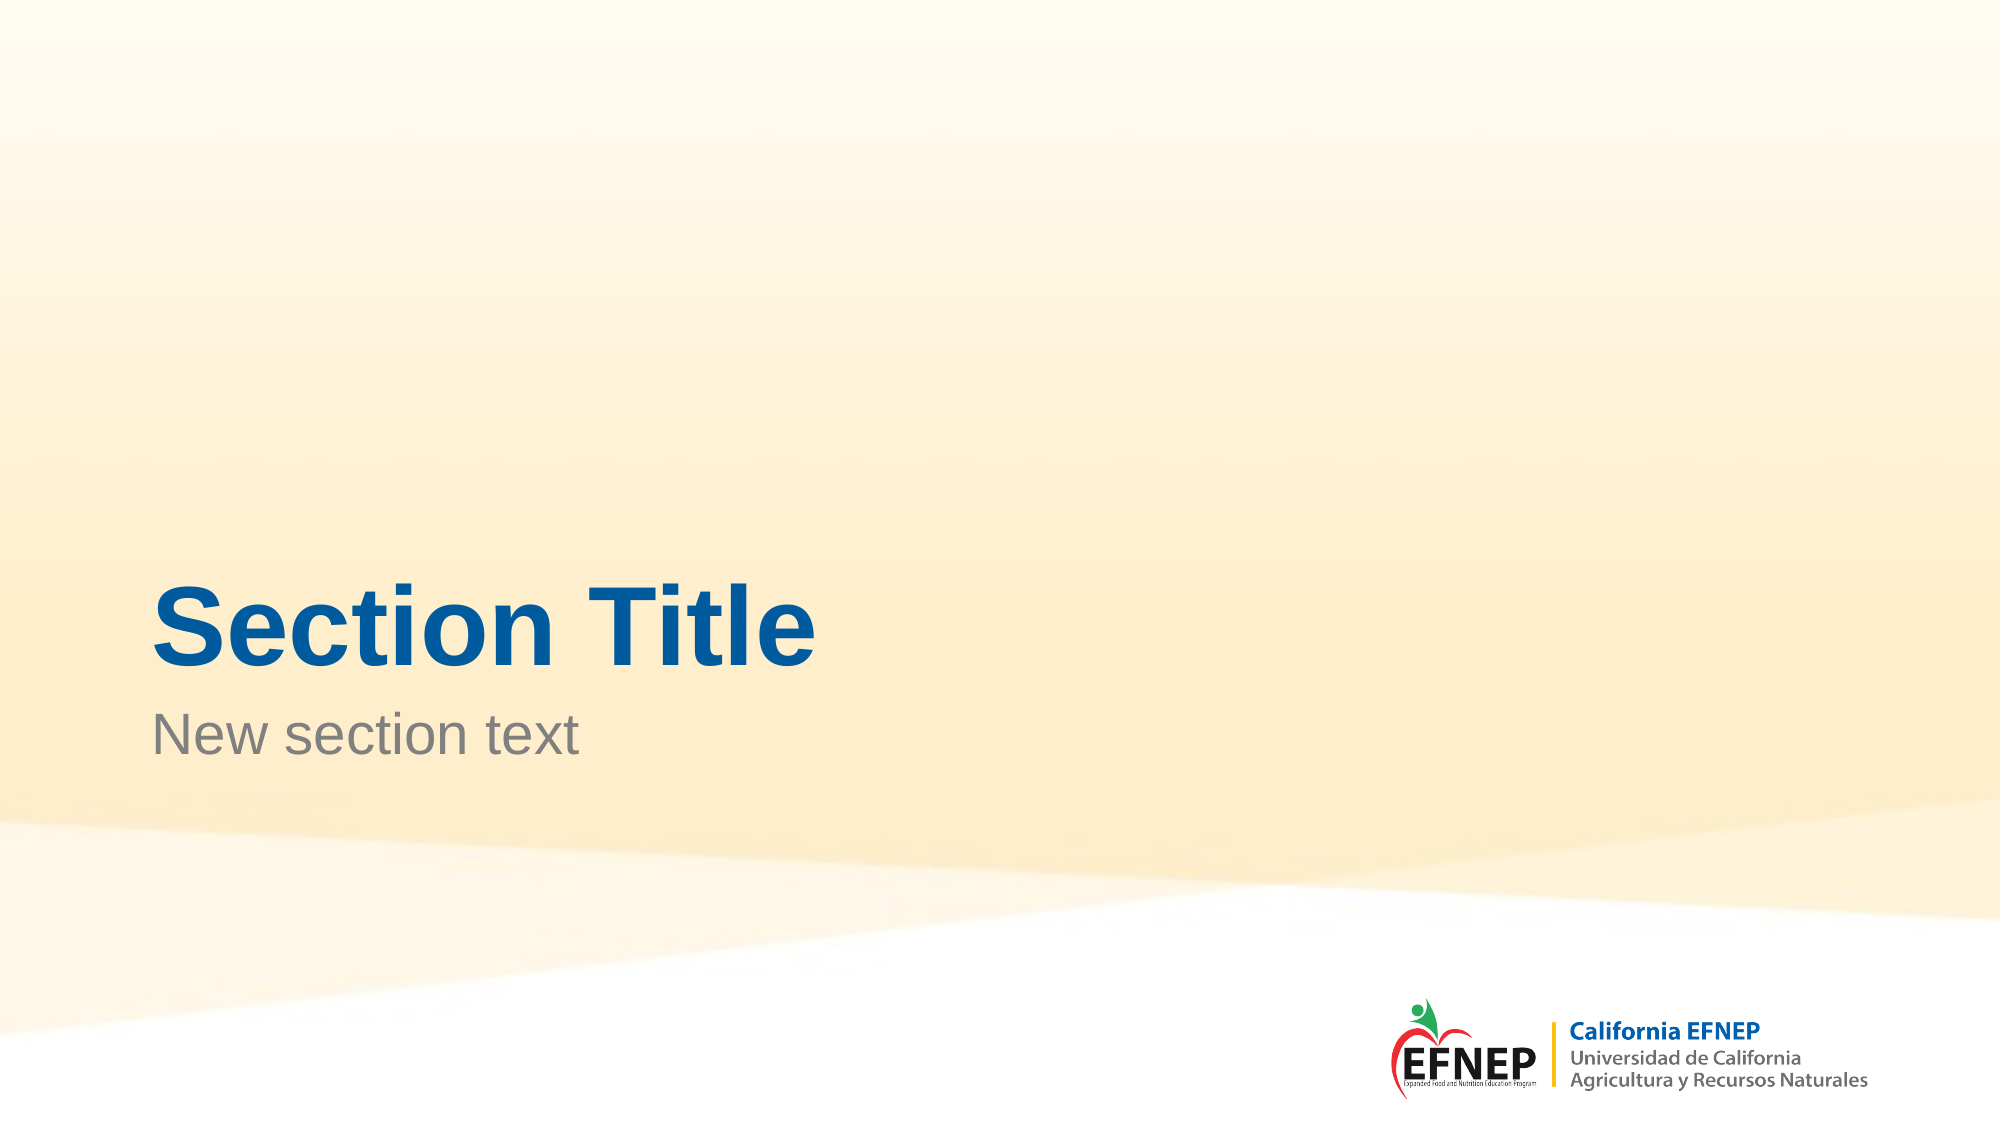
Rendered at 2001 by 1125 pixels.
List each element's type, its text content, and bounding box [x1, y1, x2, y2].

list New section text [136, 697, 1862, 944]
picture [0, 0, 2001, 1043]
picture [1383, 994, 1879, 1104]
title Section Title [136, 229, 1862, 697]
